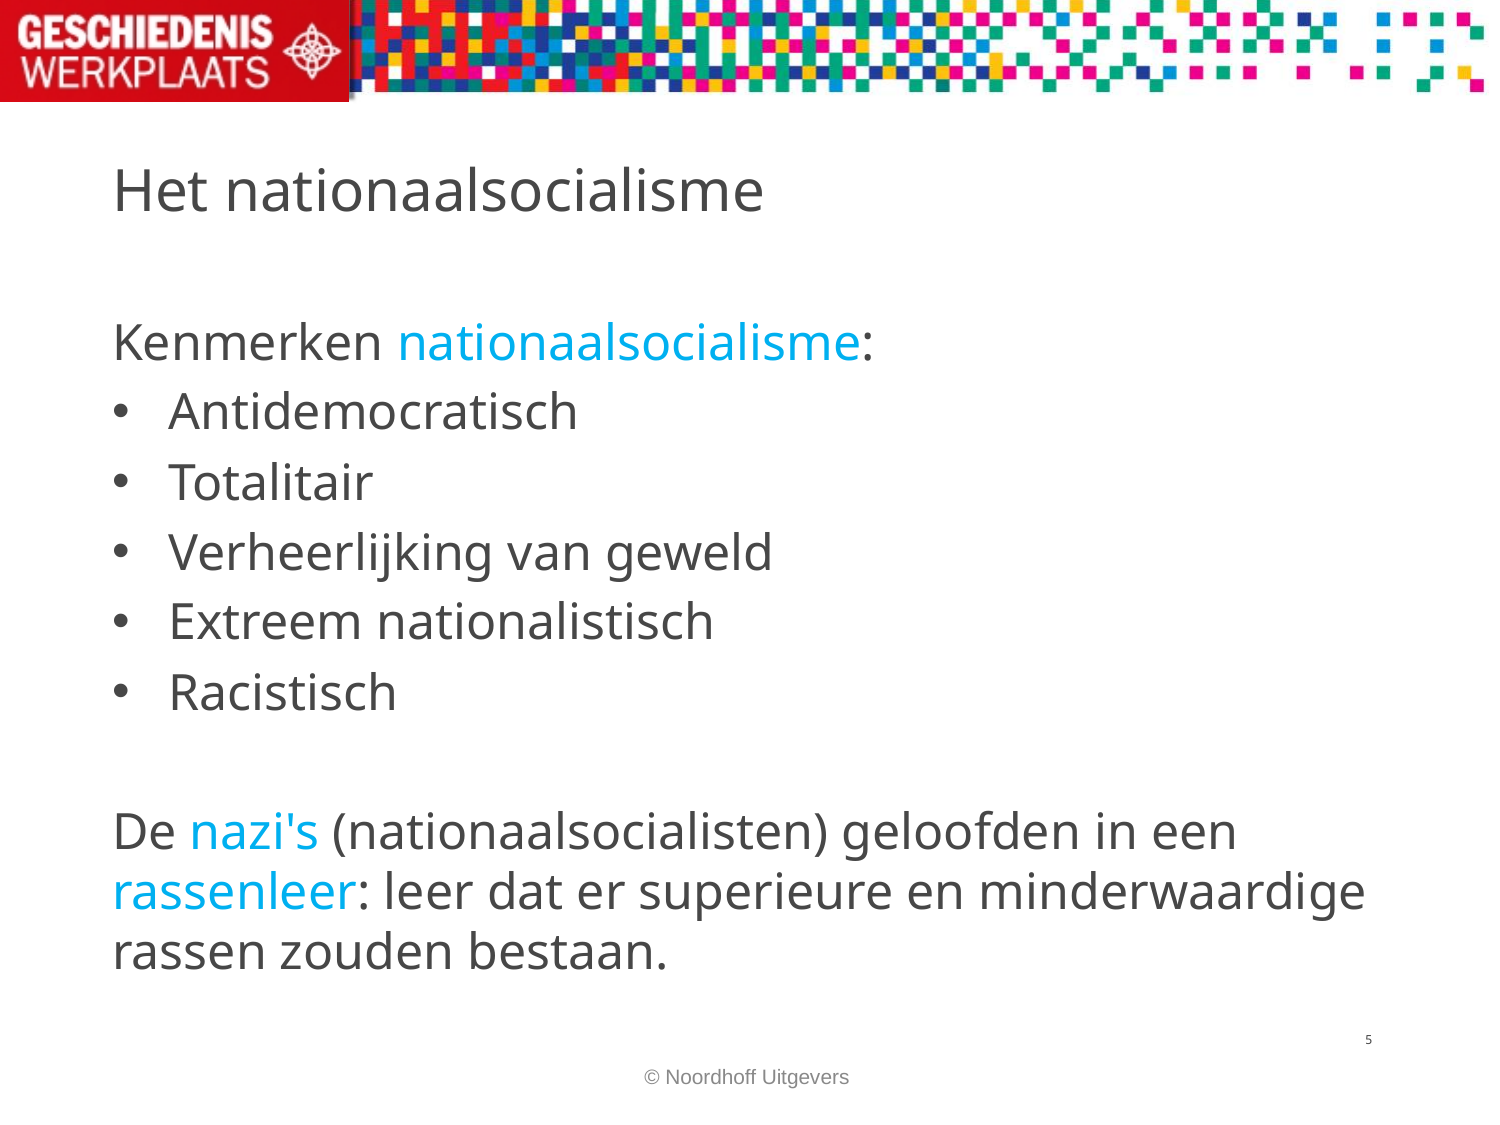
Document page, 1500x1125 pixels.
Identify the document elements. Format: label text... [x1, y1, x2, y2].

title Het nationaalsocialisme [112, 145, 1401, 256]
picture [0, 0, 1500, 1125]
list Kenmerken nationaalsocialisme: Antidemocratisch Totalitair Verheerlijking van geweld Extreem nationalistisch Racistisch De nazi's (nationaalsocialisten) geloofden in een rassenleer: leer dat er superieure en minderwaardige rassen zouden bestaan. [112, 302, 1409, 988]
text_box © Noordhoff Uitgevers [512, 1045, 988, 1106]
slide_number 5 [1325, 1025, 1388, 1063]
